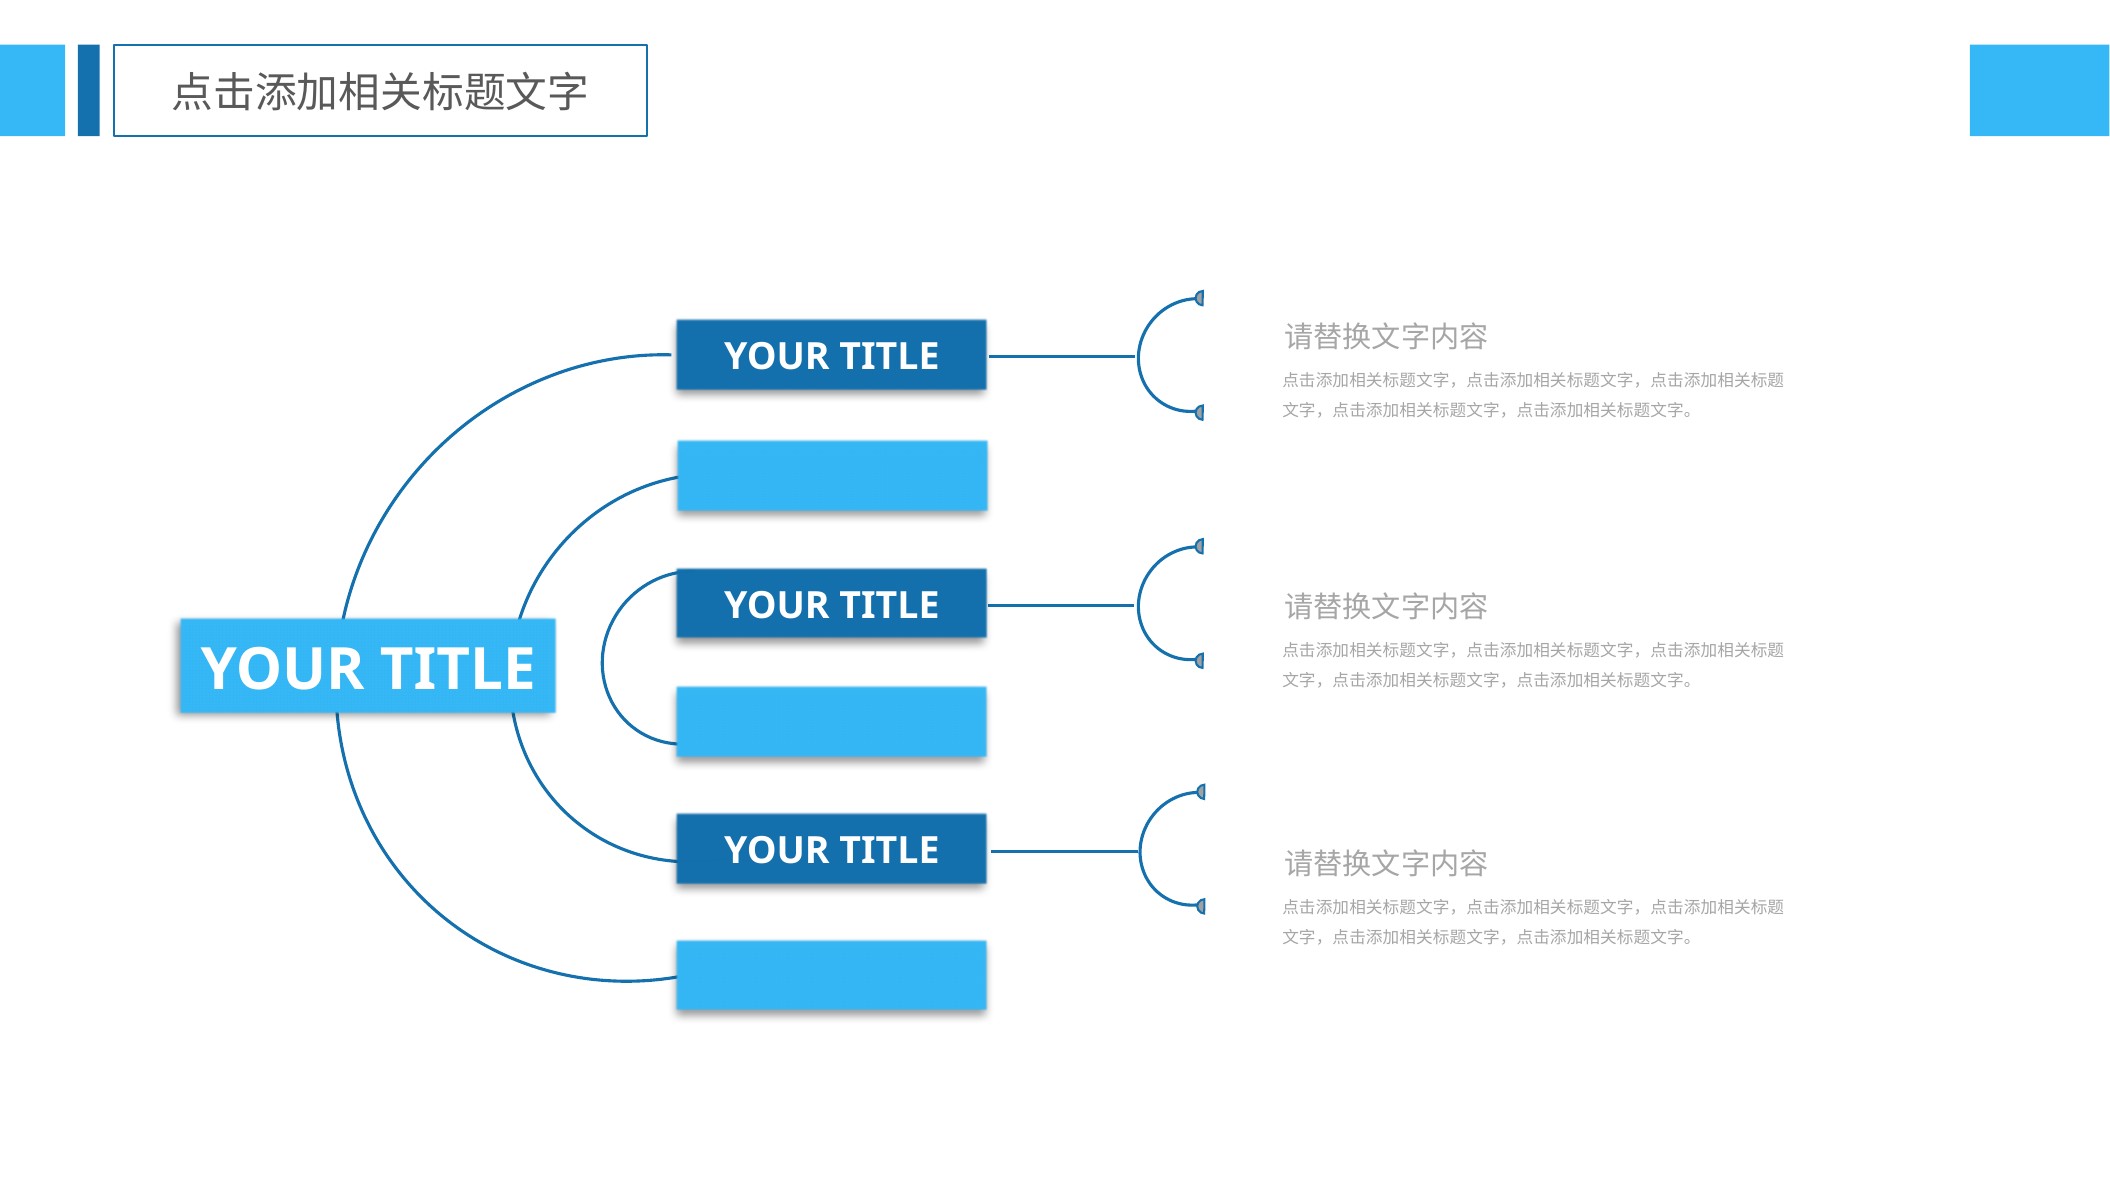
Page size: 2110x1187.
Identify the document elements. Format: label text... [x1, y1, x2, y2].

text_box 请替换文字内容 [1268, 572, 1667, 631]
text_box 点击添加相关标题文字，点击添加相关标题文字，点击添加相关标题文字，点击添加相关标题文字，点击添加相关标题文字。 [1268, 352, 1811, 427]
text_box YOUR TITLE [181, 619, 555, 713]
text_box 点击添加相关标题文字，点击添加相关标题文字，点击添加相关标题文字，点击添加相关标题文字，点击添加相关标题文字。 [1268, 880, 1811, 955]
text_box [991, 784, 1250, 914]
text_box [675, 318, 989, 1011]
text_box 点击添加相关标题文字 [135, 44, 625, 137]
text_box [337, 722, 675, 982]
text_box [514, 478, 675, 862]
text_box 请替换文字内容 [1268, 303, 1667, 362]
text_box 点击添加相关标题文字，点击添加相关标题文字，点击添加相关标题文字，点击添加相关标题文字，点击添加相关标题文字。 [1268, 622, 1811, 697]
text_box [343, 354, 670, 616]
text_box [601, 573, 675, 744]
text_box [989, 539, 1249, 668]
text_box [988, 290, 1249, 420]
text_box 请替换文字内容 [1268, 830, 1667, 889]
